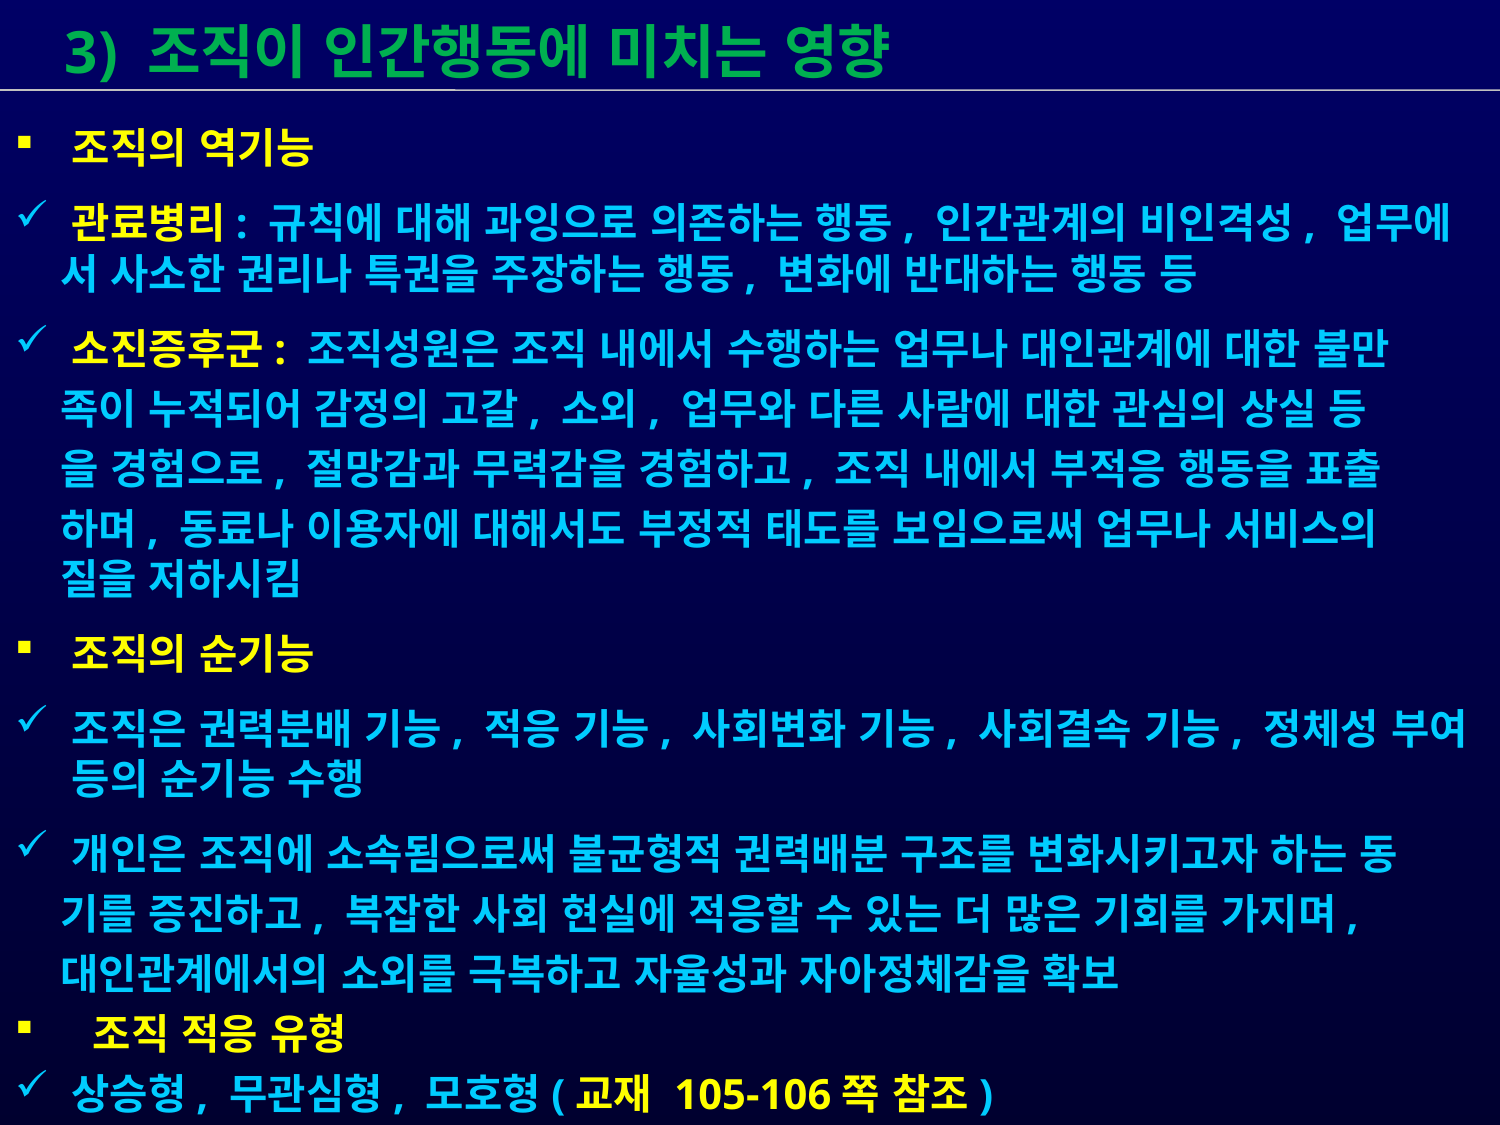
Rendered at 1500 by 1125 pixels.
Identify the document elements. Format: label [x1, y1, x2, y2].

text_box [0, 7, 1500, 1125]
